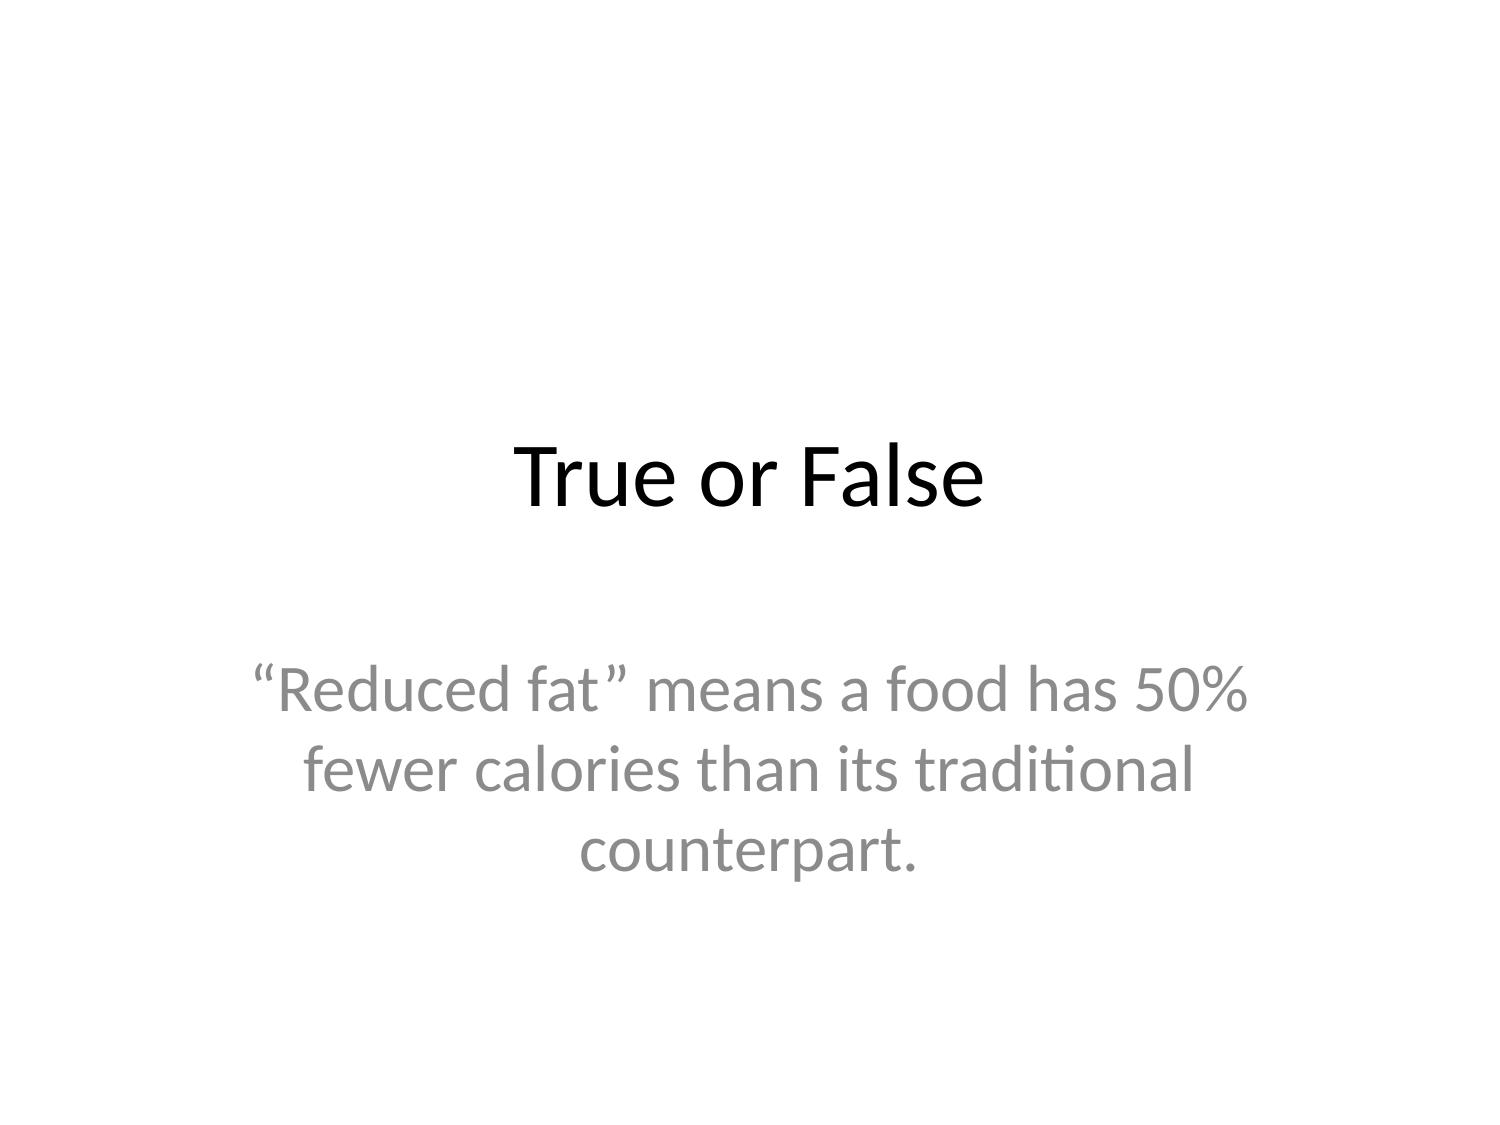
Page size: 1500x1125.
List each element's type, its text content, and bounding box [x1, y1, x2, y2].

title True or False [112, 349, 1388, 591]
subtitle “Reduced fat” means a food has 50% fewer calories than its traditional counterpart. [225, 637, 1275, 925]
